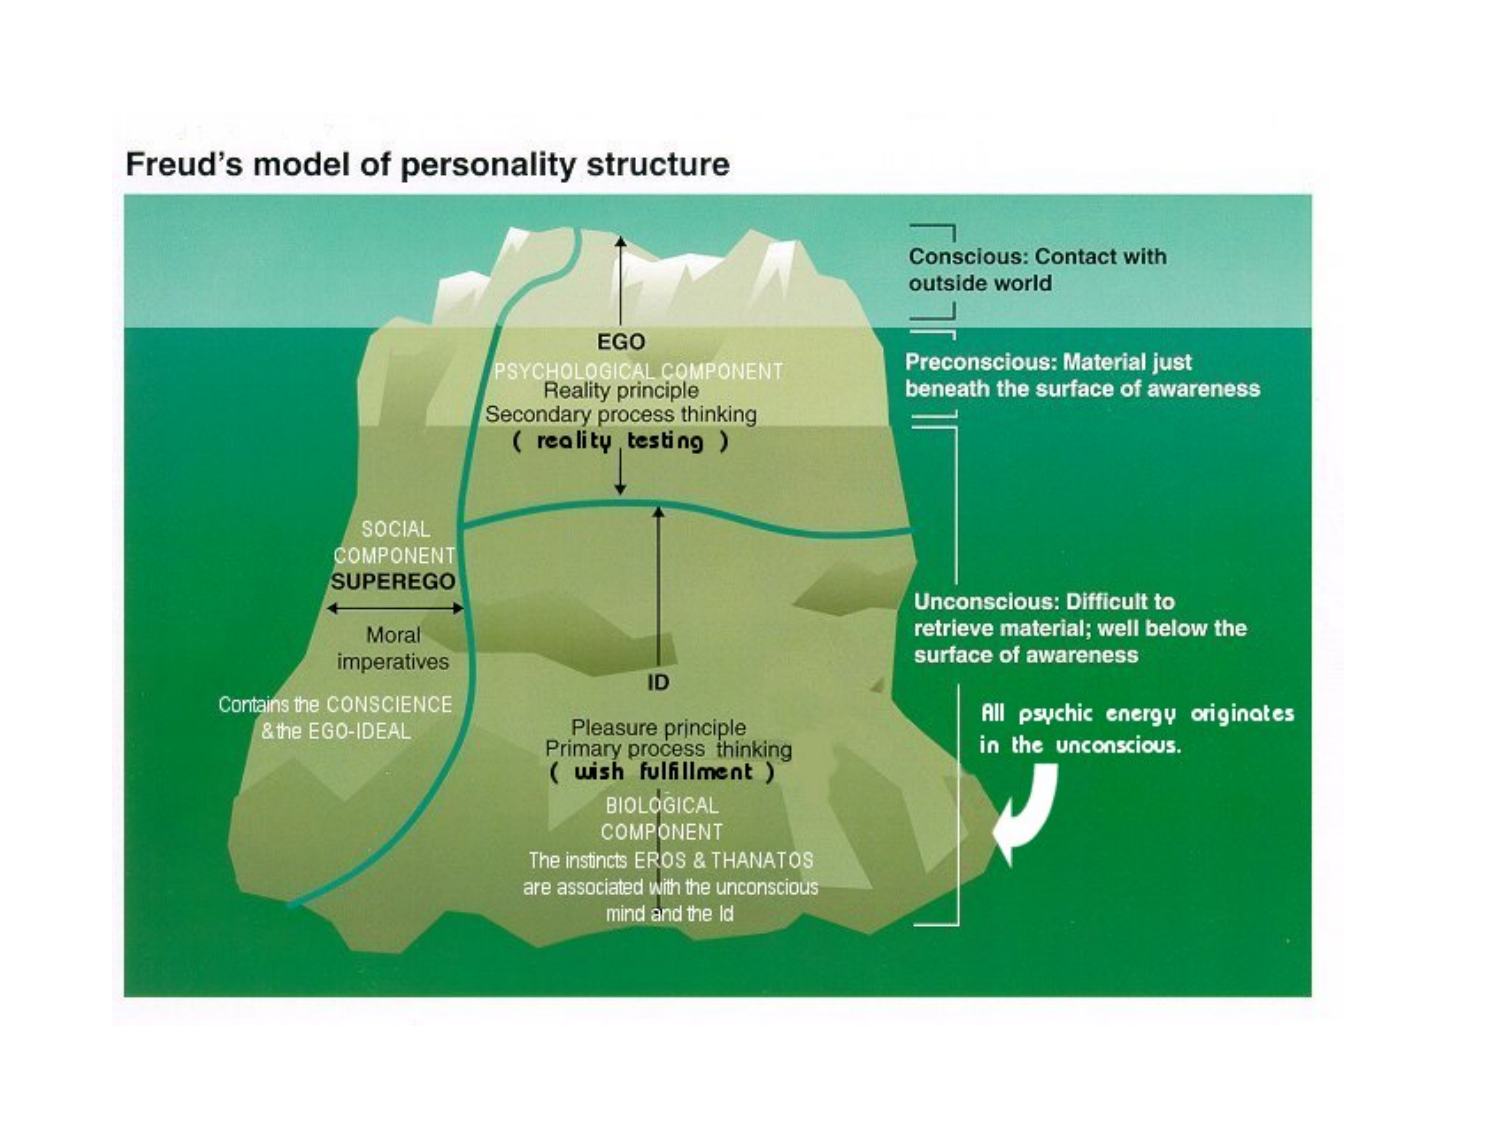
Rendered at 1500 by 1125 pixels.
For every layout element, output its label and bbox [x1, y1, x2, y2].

picture [112, 112, 1344, 1026]
